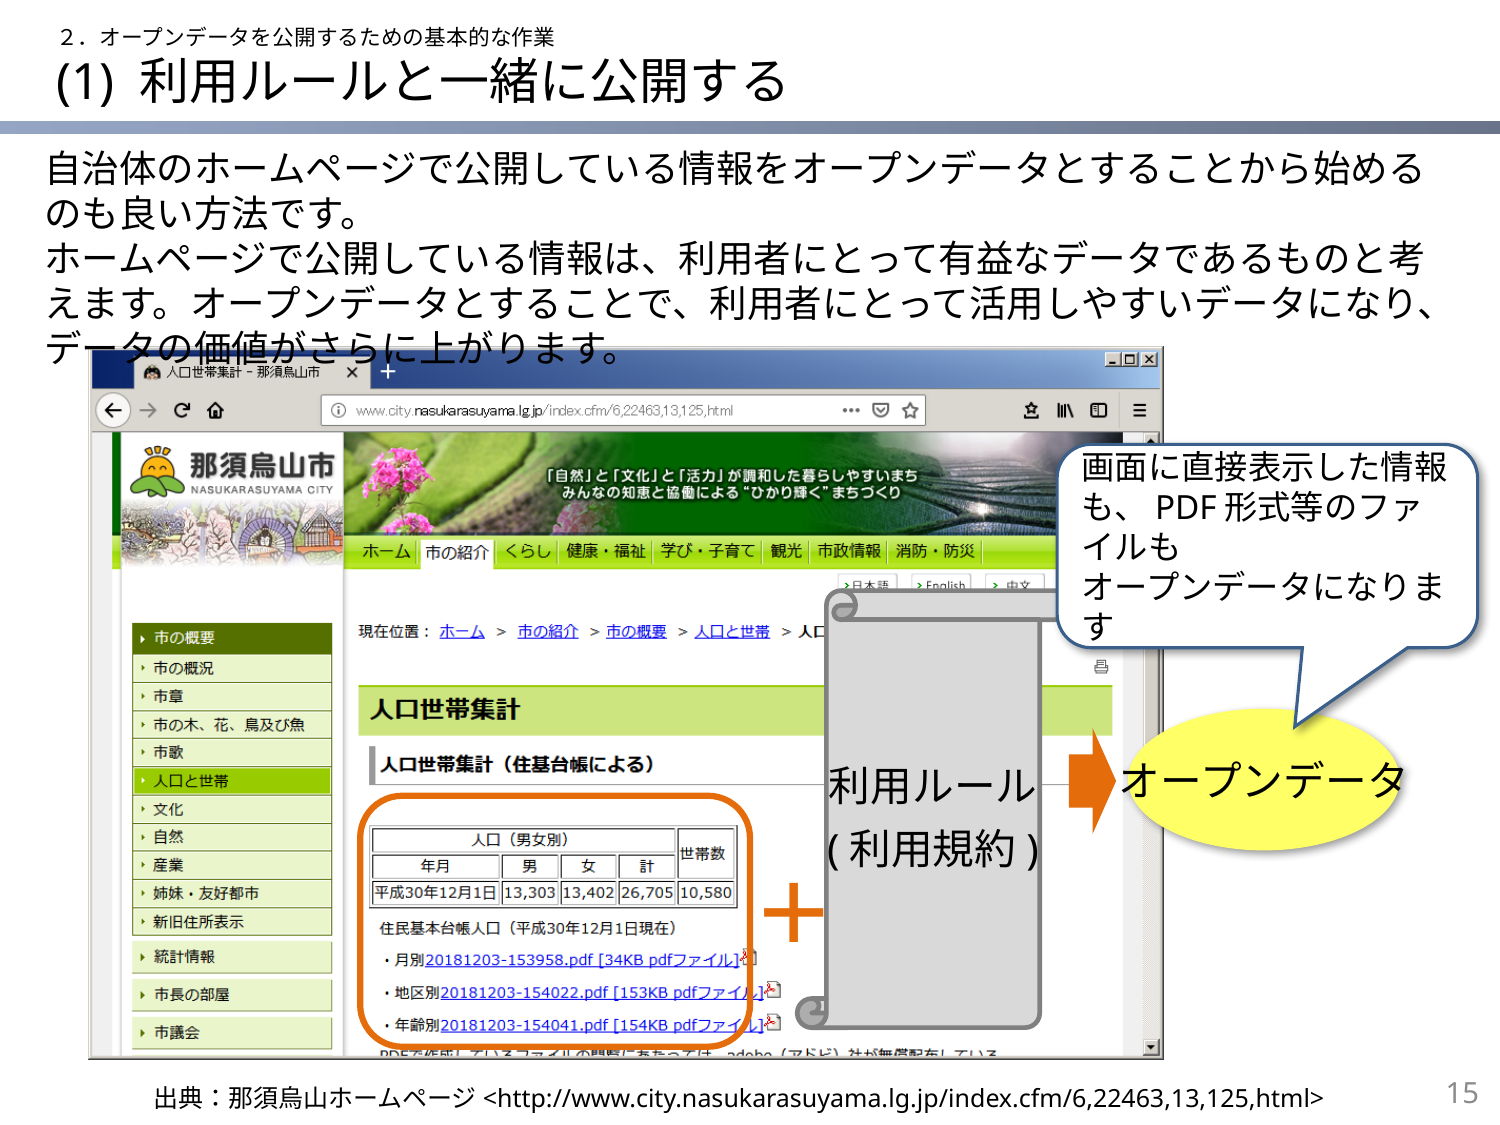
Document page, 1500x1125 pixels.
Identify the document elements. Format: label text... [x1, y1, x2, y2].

text_box ２．オープンデータを公開するための基本的な作業 [41, 19, 1471, 58]
slide_number 14 [1411, 1070, 1495, 1118]
text_box 自治体のホームページで公開している情報をオープンデータとすることから始めるのも良い方法です。 ホームページで公開している情報は、利用者にとって有益なデータであるものと考えます。オープンデータとすることで、利用者にとって活用しやすいデータになり、データの価値がさらに上がります。 [29, 137, 1478, 303]
text_box 出典：那須烏山ホームページ<http://www.city.nasukarasuyama.lg.jp/index.cfm/6,22463,13,125,html> [88, 1070, 1341, 1124]
title (1) 利用ルールと一緒に公開する [41, 58, 1459, 119]
text_box オープンデータ [1164, 708, 1400, 851]
picture [88, 346, 1164, 1061]
text_box 画面に直接表示した情報も、PDF形式等のファイルも オープンデータになります [1164, 443, 1479, 729]
